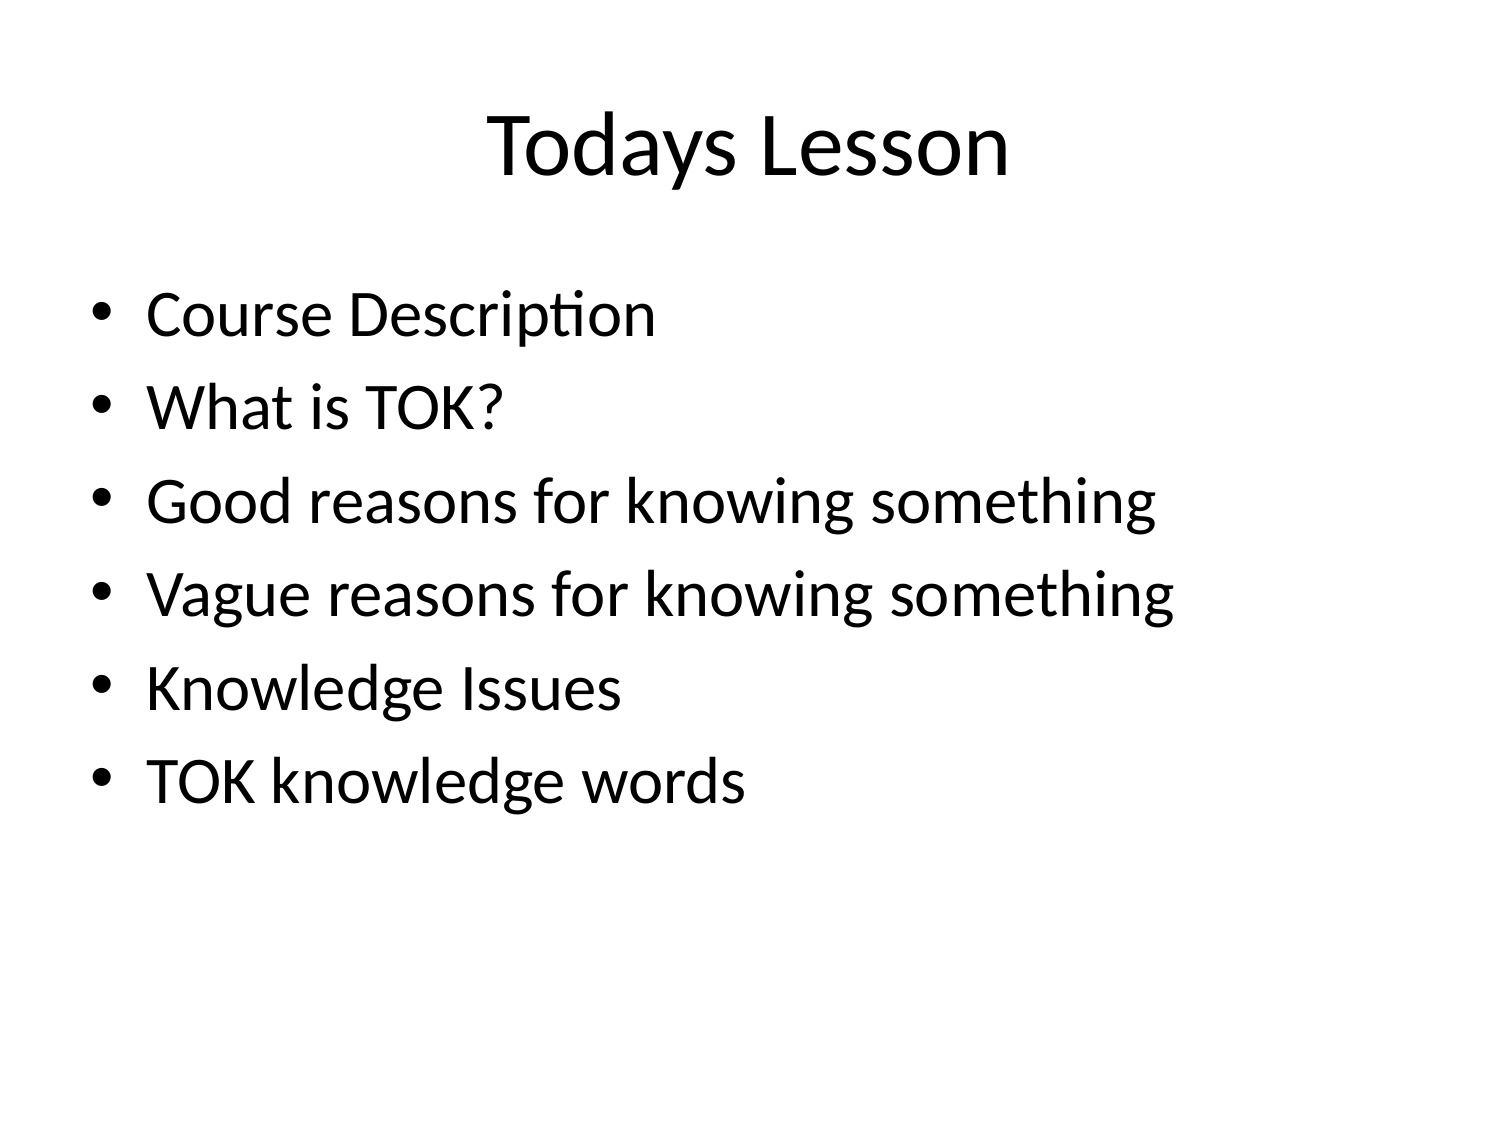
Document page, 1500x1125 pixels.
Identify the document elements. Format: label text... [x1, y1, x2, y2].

title Todays Lesson [75, 45, 1425, 233]
list Course Description What is TOK? Good reasons for knowing something Vague reasons for knowing something Knowledge Issues TOK knowledge words [75, 262, 1425, 1005]
